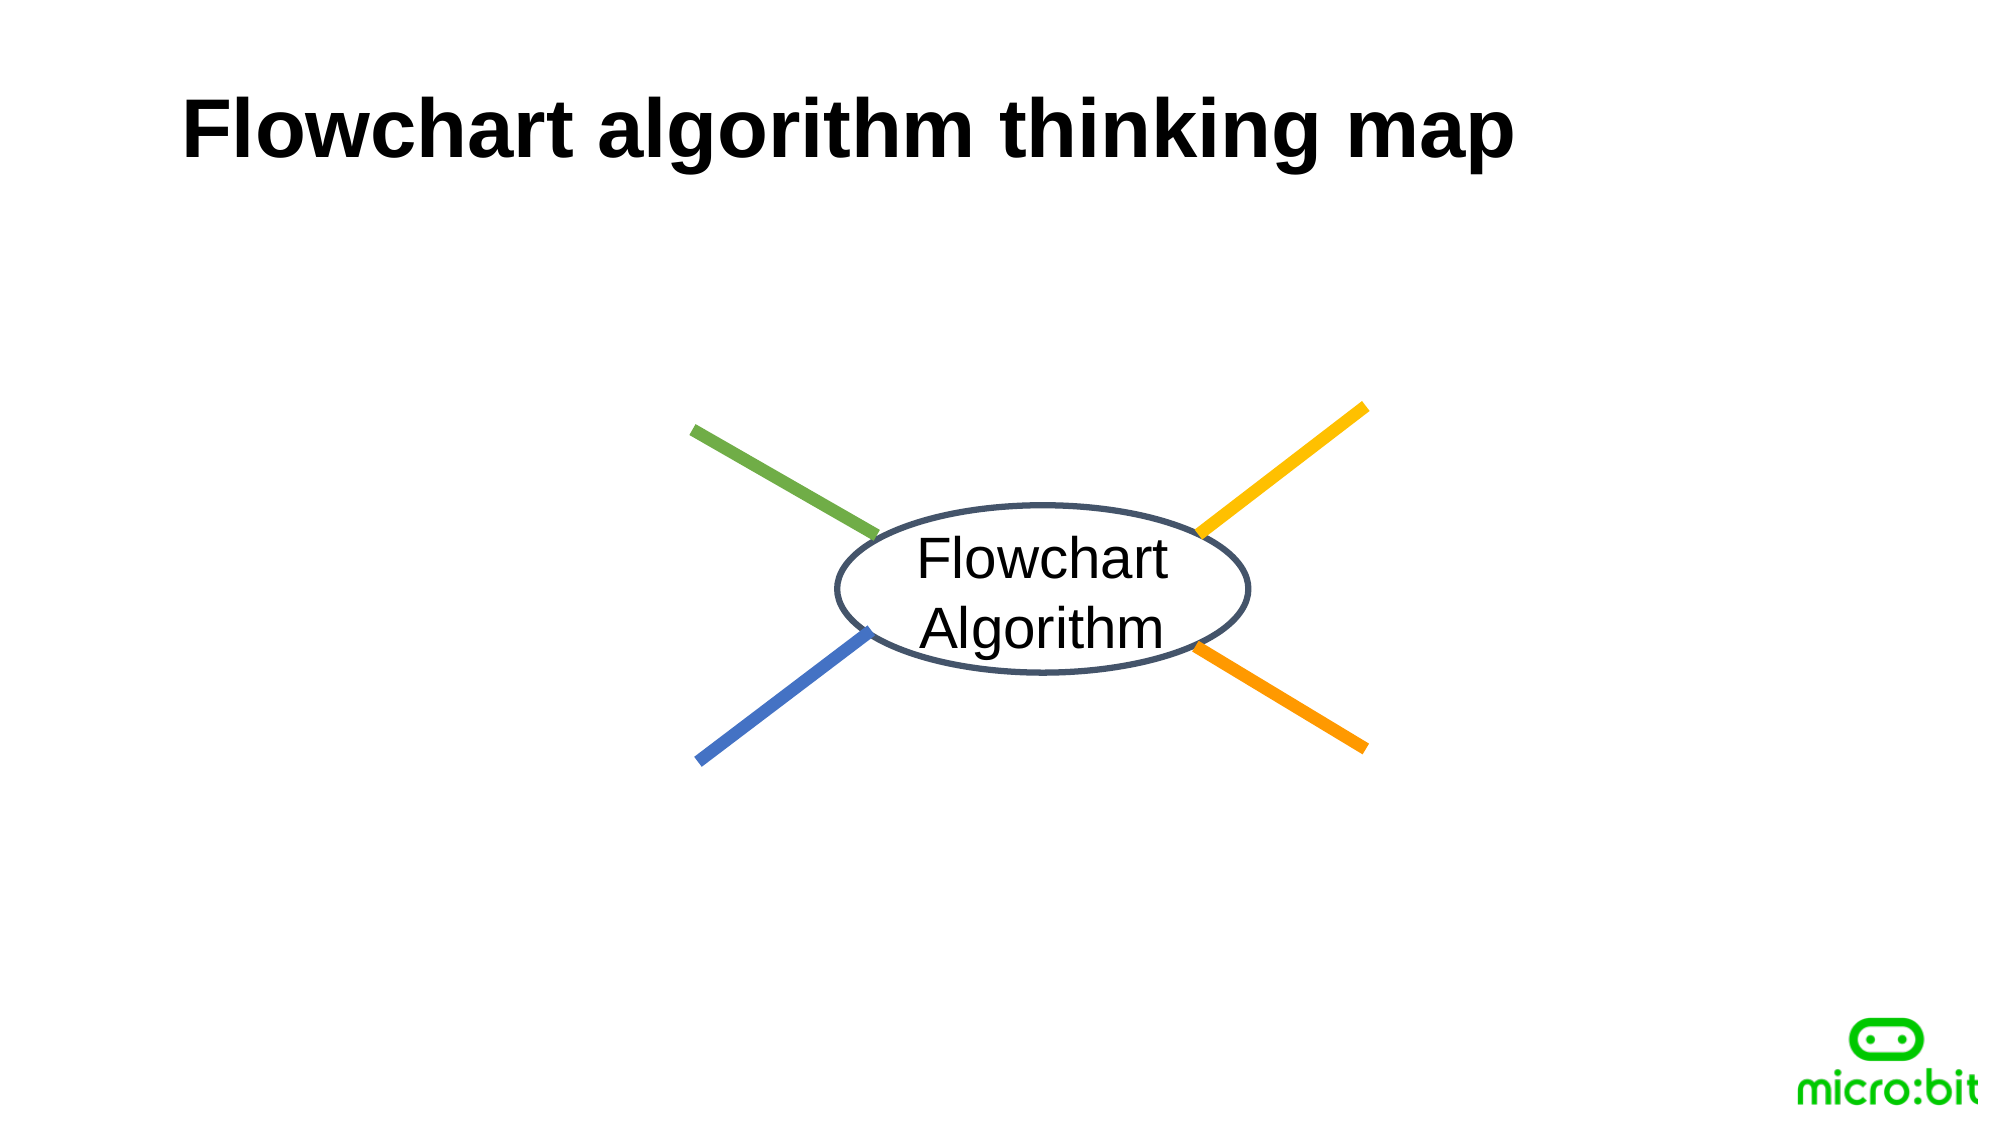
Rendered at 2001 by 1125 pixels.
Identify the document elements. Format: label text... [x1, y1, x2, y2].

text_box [1195, 645, 1367, 750]
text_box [1198, 405, 1367, 535]
text_box Flowchart Algorithm [864, 505, 1221, 673]
text_box [1221, 547, 1249, 631]
text_box Flowchart algorithm thinking map [166, 60, 1918, 884]
picture [1797, 1017, 1978, 1106]
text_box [697, 630, 872, 763]
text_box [692, 429, 878, 536]
text_box [837, 547, 864, 628]
